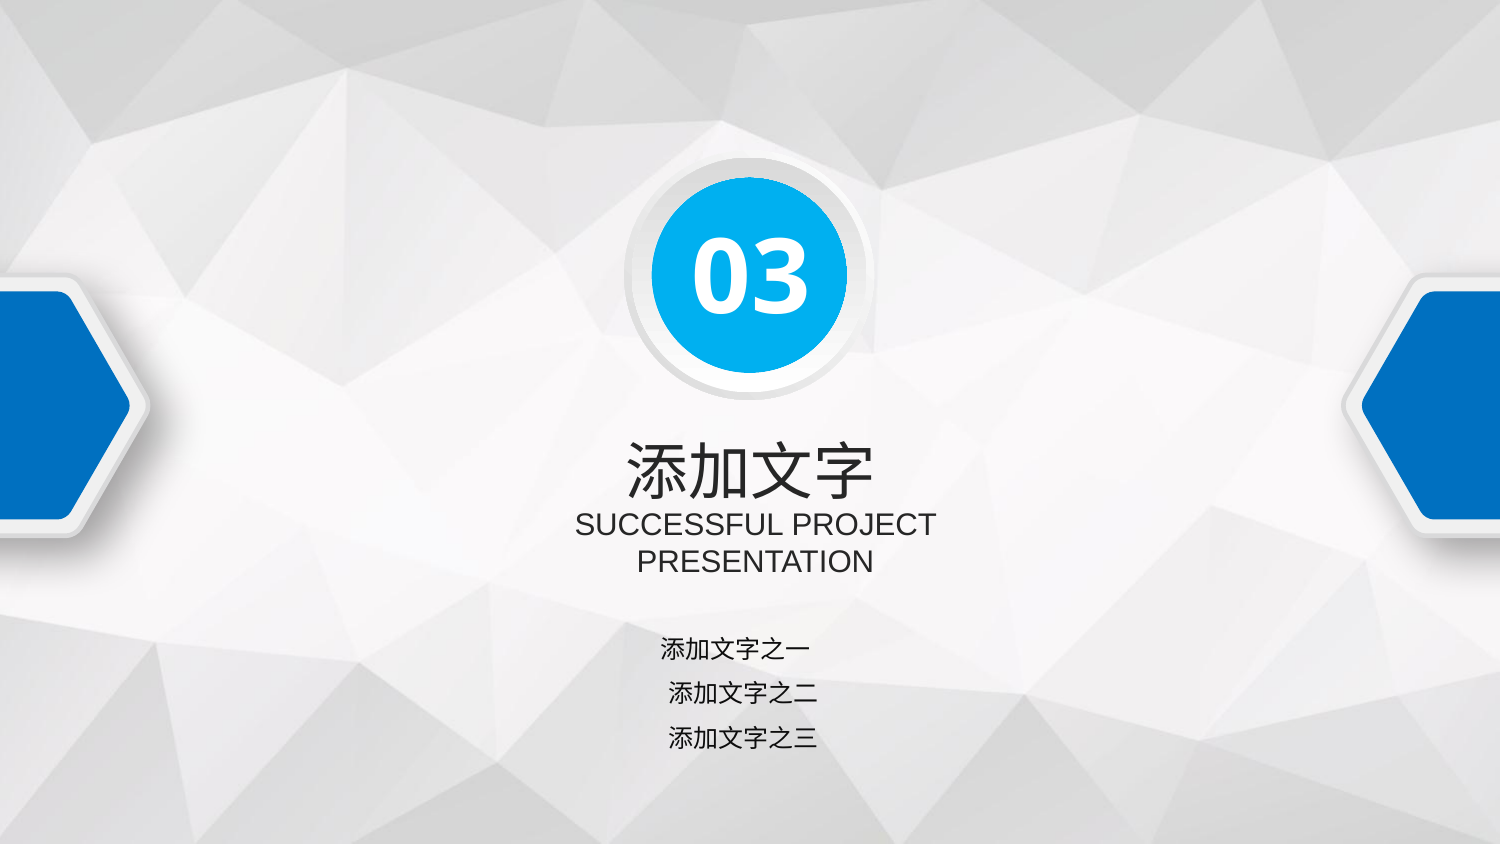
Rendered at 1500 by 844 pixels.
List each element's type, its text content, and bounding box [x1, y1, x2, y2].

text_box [619, 149, 883, 401]
text_box 添加文字 [503, 421, 998, 517]
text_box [1342, 274, 1500, 537]
text_box 添加文字之一 添加文字之二 添加文字之三 [571, 610, 916, 761]
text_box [0, 274, 150, 537]
picture [0, 0, 1500, 844]
text_box SUCCESSFUL PROJECT PRESENTATION [524, 469, 987, 615]
